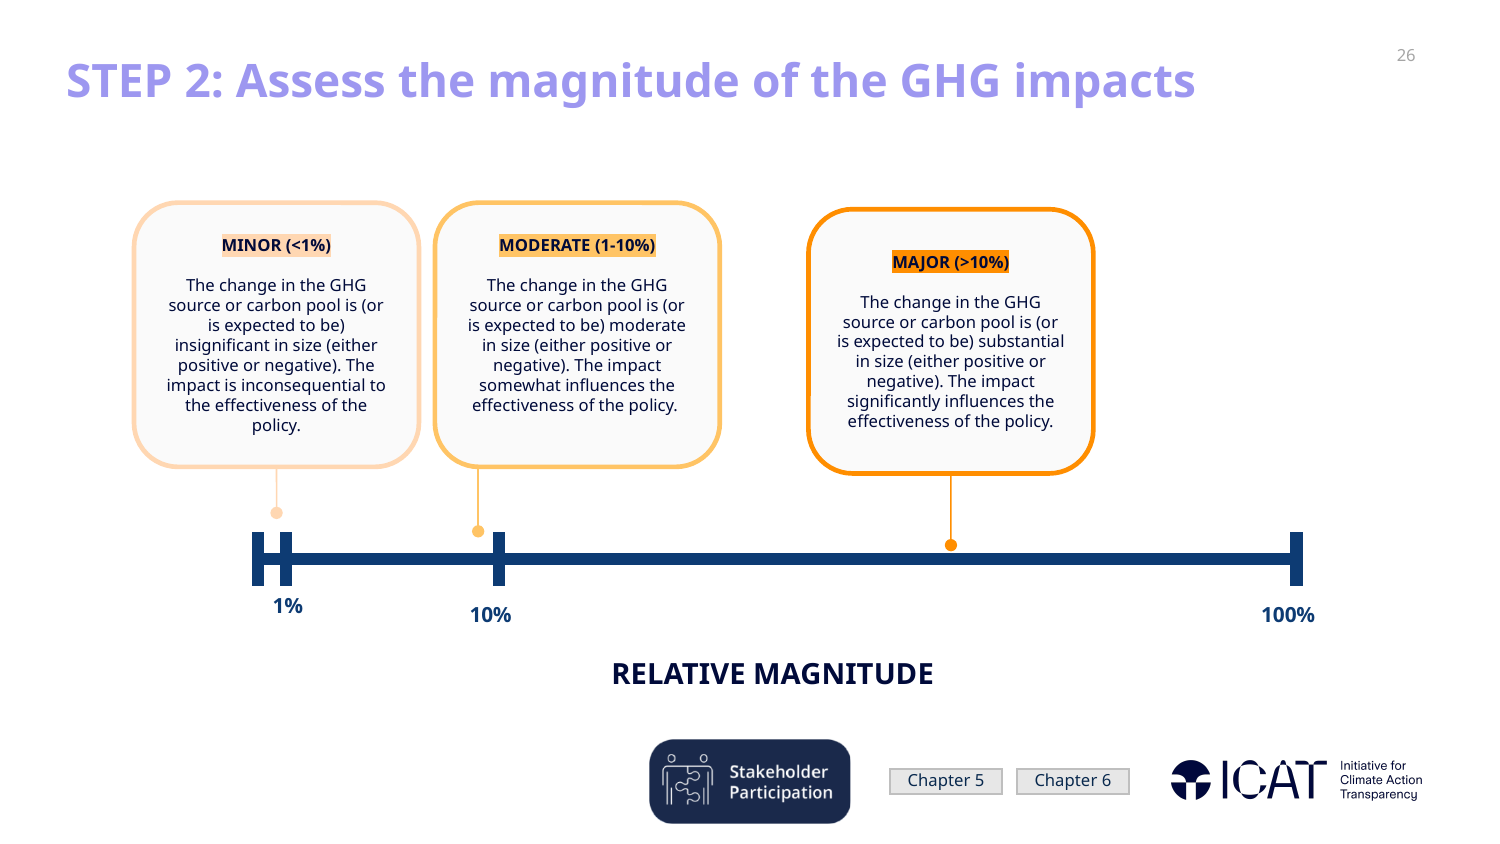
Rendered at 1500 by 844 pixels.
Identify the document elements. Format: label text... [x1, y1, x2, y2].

picture [649, 739, 851, 824]
text_box [1018, 769, 1131, 795]
text_box MODERATE (1-10%) The change in the GHG source or carbon pool is (or is expected to be) moderate in size (either positive or negative). The impact somewhat influences the effectiveness of the policy. [434, 202, 720, 467]
text_box MINOR (<1%) The change in the GHG source or carbon pool is (or is expected to be) insignificant in size (either positive or negative). The impact is inconsequential to the effectiveness of the policy. [133, 202, 419, 467]
text_box [890, 769, 1002, 795]
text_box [257, 532, 1367, 636]
text_box MAJOR (>10%) The change in the GHG source or carbon pool is (or is expected to be) substantial in size (either positive or negative). The impact significantly influences the effectiveness of the policy. [808, 209, 1094, 474]
title STEP 2: Assess the magnitude of the GHG impacts [51, 35, 1449, 130]
text_box RELATIVE MAGNITUDE [434, 647, 1111, 698]
picture [1171, 724, 1459, 835]
